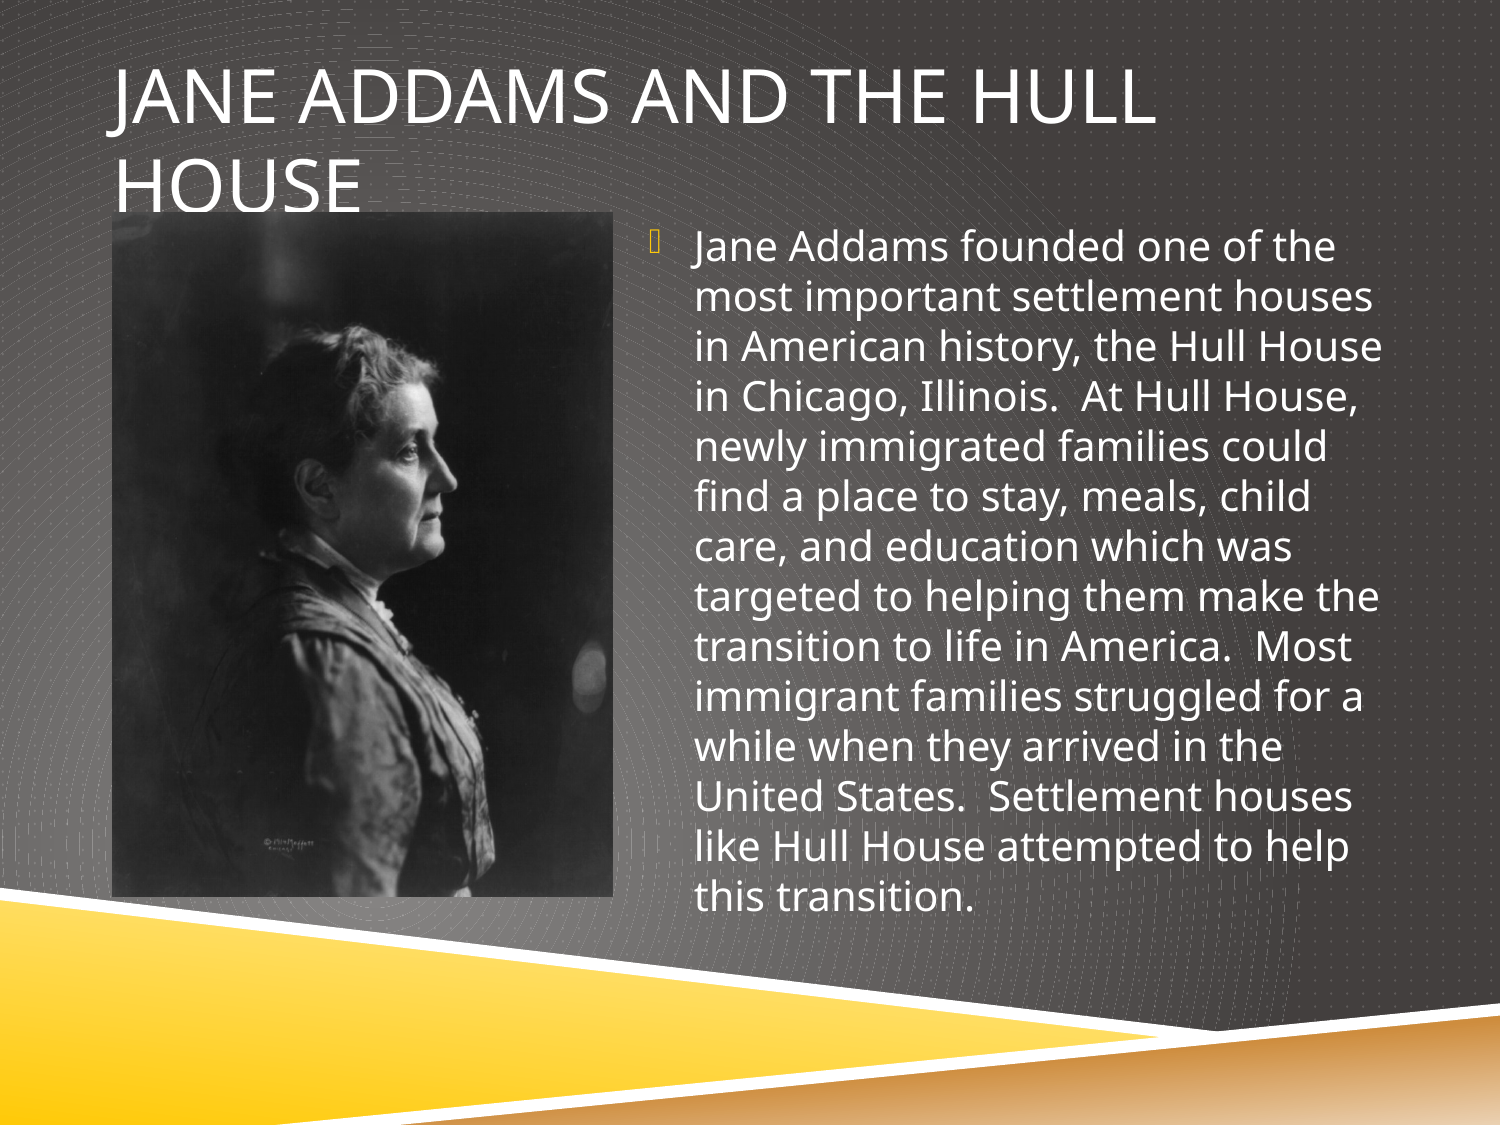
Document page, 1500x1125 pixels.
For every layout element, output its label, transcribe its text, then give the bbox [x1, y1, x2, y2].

list Jane Addams founded one of the most important settlement houses in American history, the Hull House in Chicago, Illinois. At Hull House, newly immigrated families could find a place to stay, meals, child care, and education which was targeted to helping them make the transition to life in America. Most immigrant families struggled for a while when they arrived in the United States. Settlement houses like Hull House attempted to help this transition. [637, 212, 1388, 888]
title Jane Addams and the Hull House [112, 45, 1388, 233]
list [112, 212, 613, 898]
